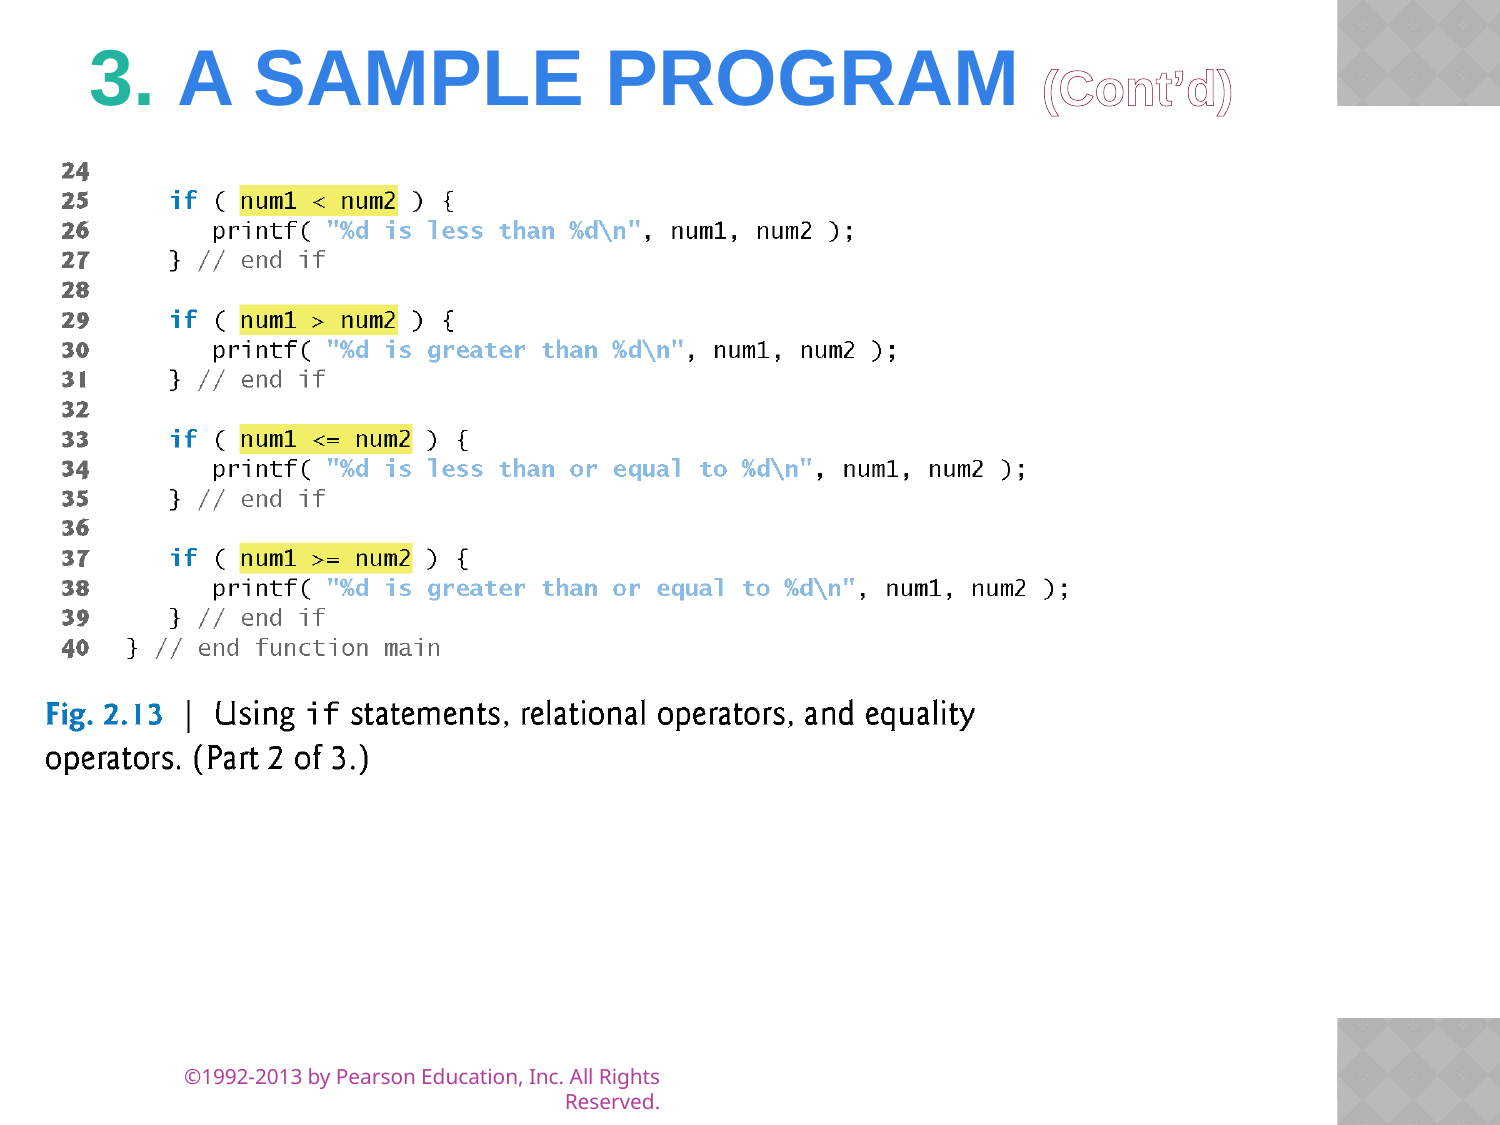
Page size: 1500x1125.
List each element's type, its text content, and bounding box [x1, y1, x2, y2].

footer ©1992-2013 by Pearson Education, Inc. All Rights Reserved. [75, 1075, 675, 1114]
text_box 3. A SAMPLE PROGRAM (Cont’d) [74, 19, 1263, 105]
picture [0, 106, 1500, 1019]
